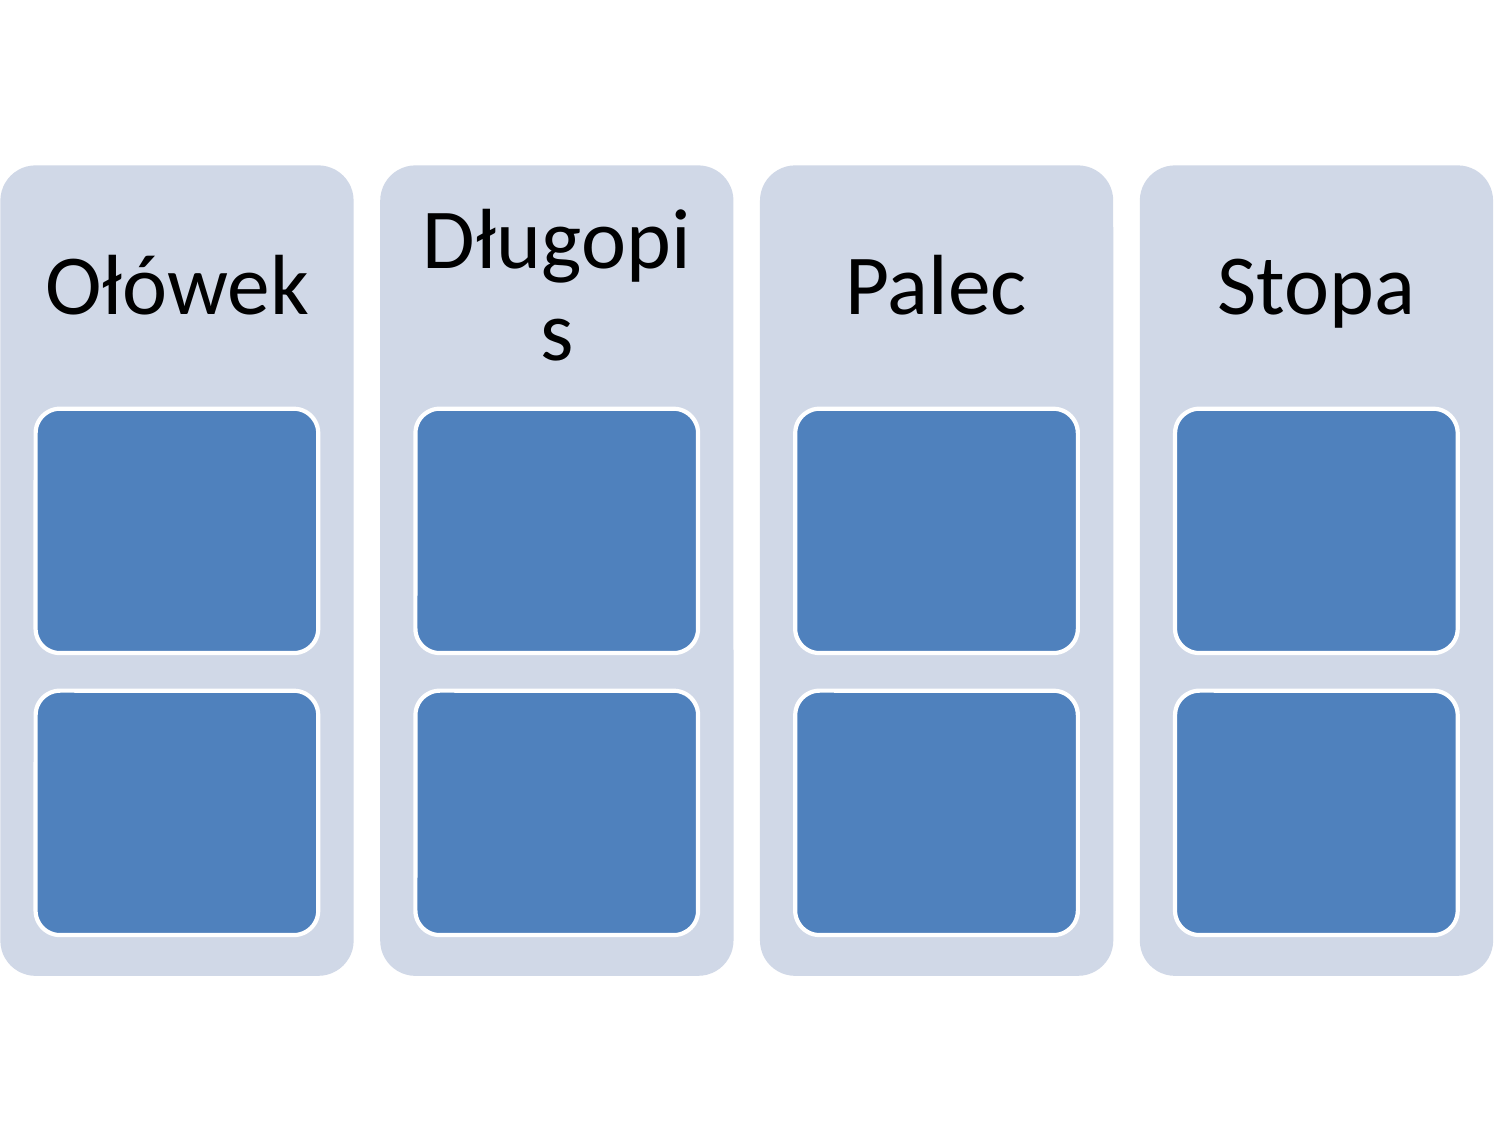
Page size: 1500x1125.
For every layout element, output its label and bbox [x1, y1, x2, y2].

text_box [0, 165, 1494, 977]
